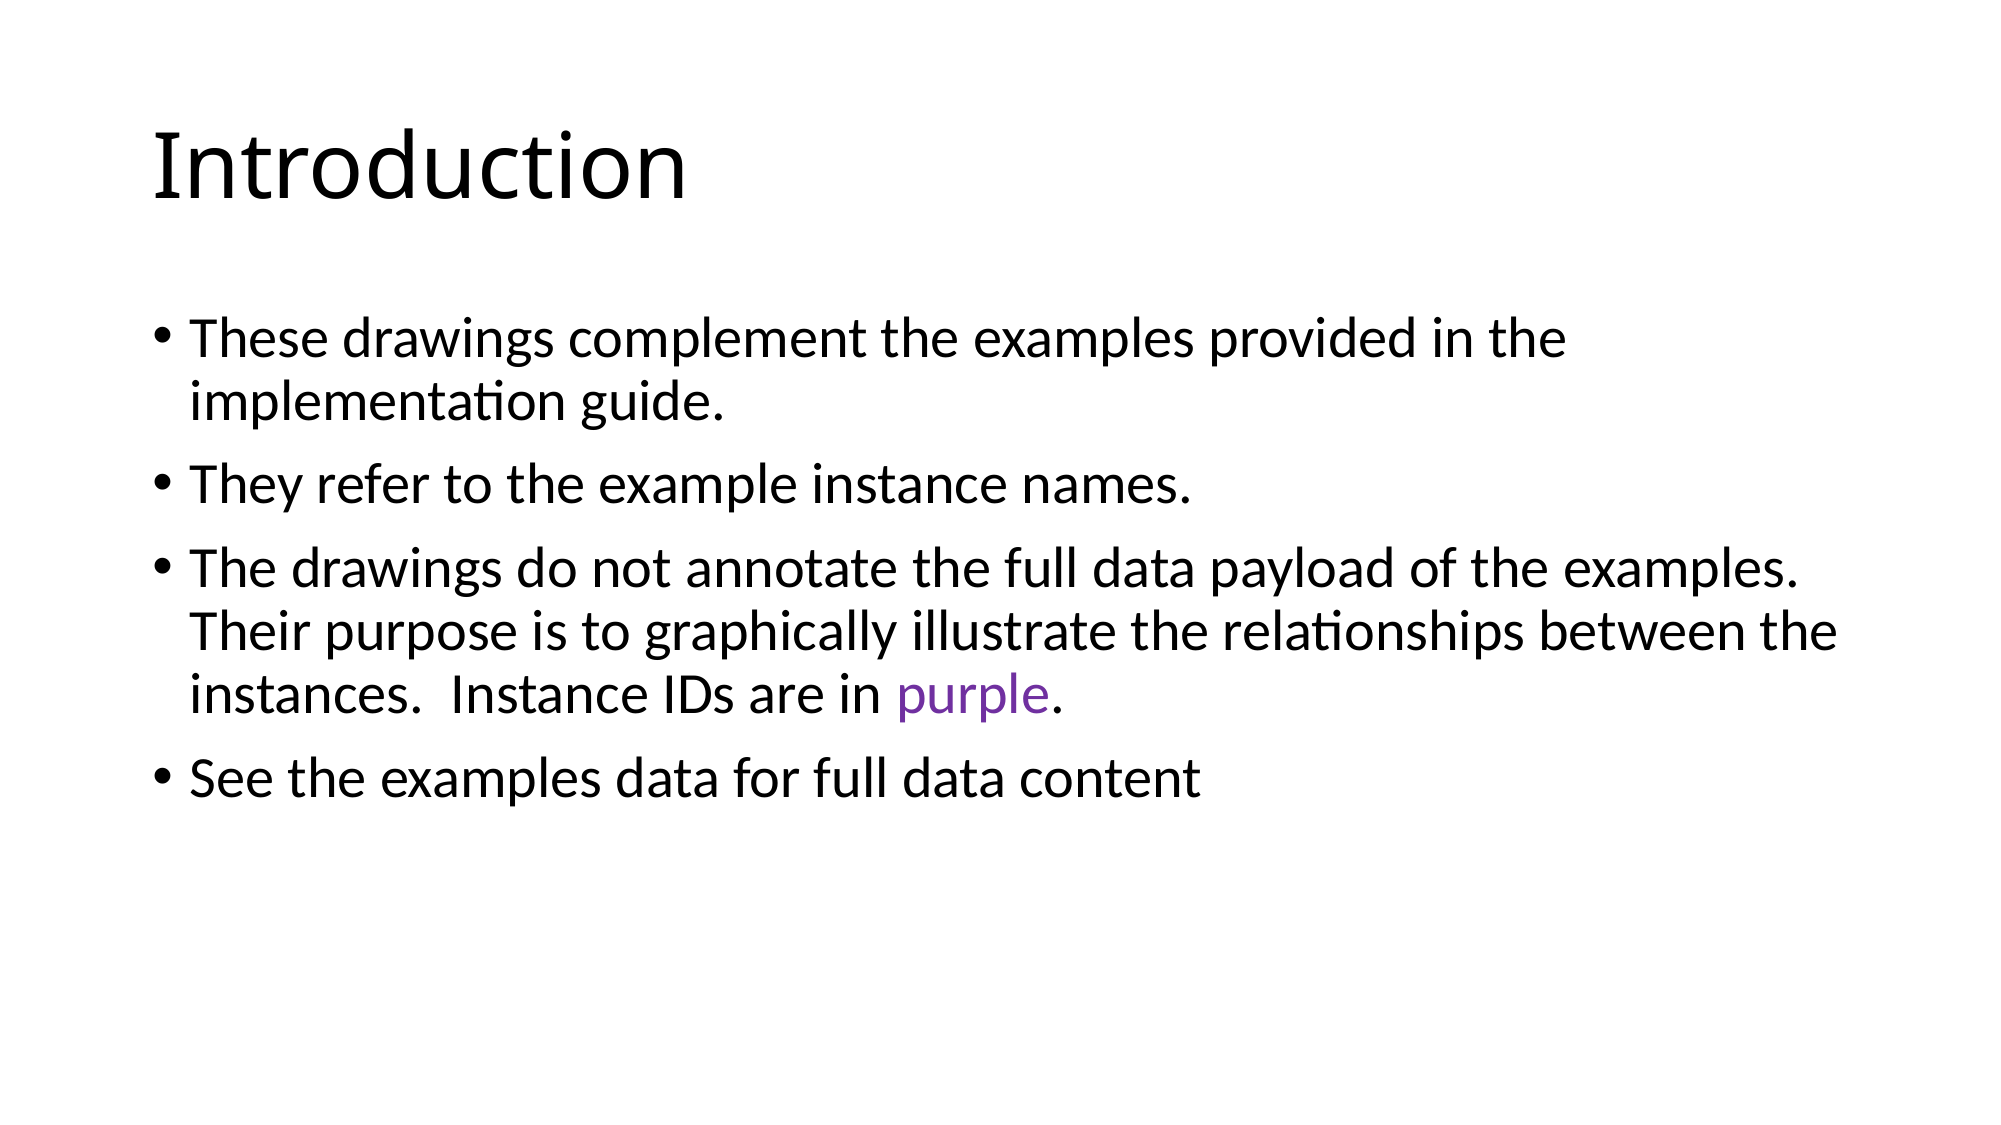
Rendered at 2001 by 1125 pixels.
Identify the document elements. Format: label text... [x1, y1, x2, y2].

title Introduction [137, 59, 1863, 278]
list These drawings complement the examples provided in the implementation guide. They refer to the example instance names. The drawings do not annotate the full data payload of the examples. Their purpose is to graphically illustrate the relationships between the instances. Instance IDs are in purple. See the examples data for full data content [137, 299, 1863, 1014]
